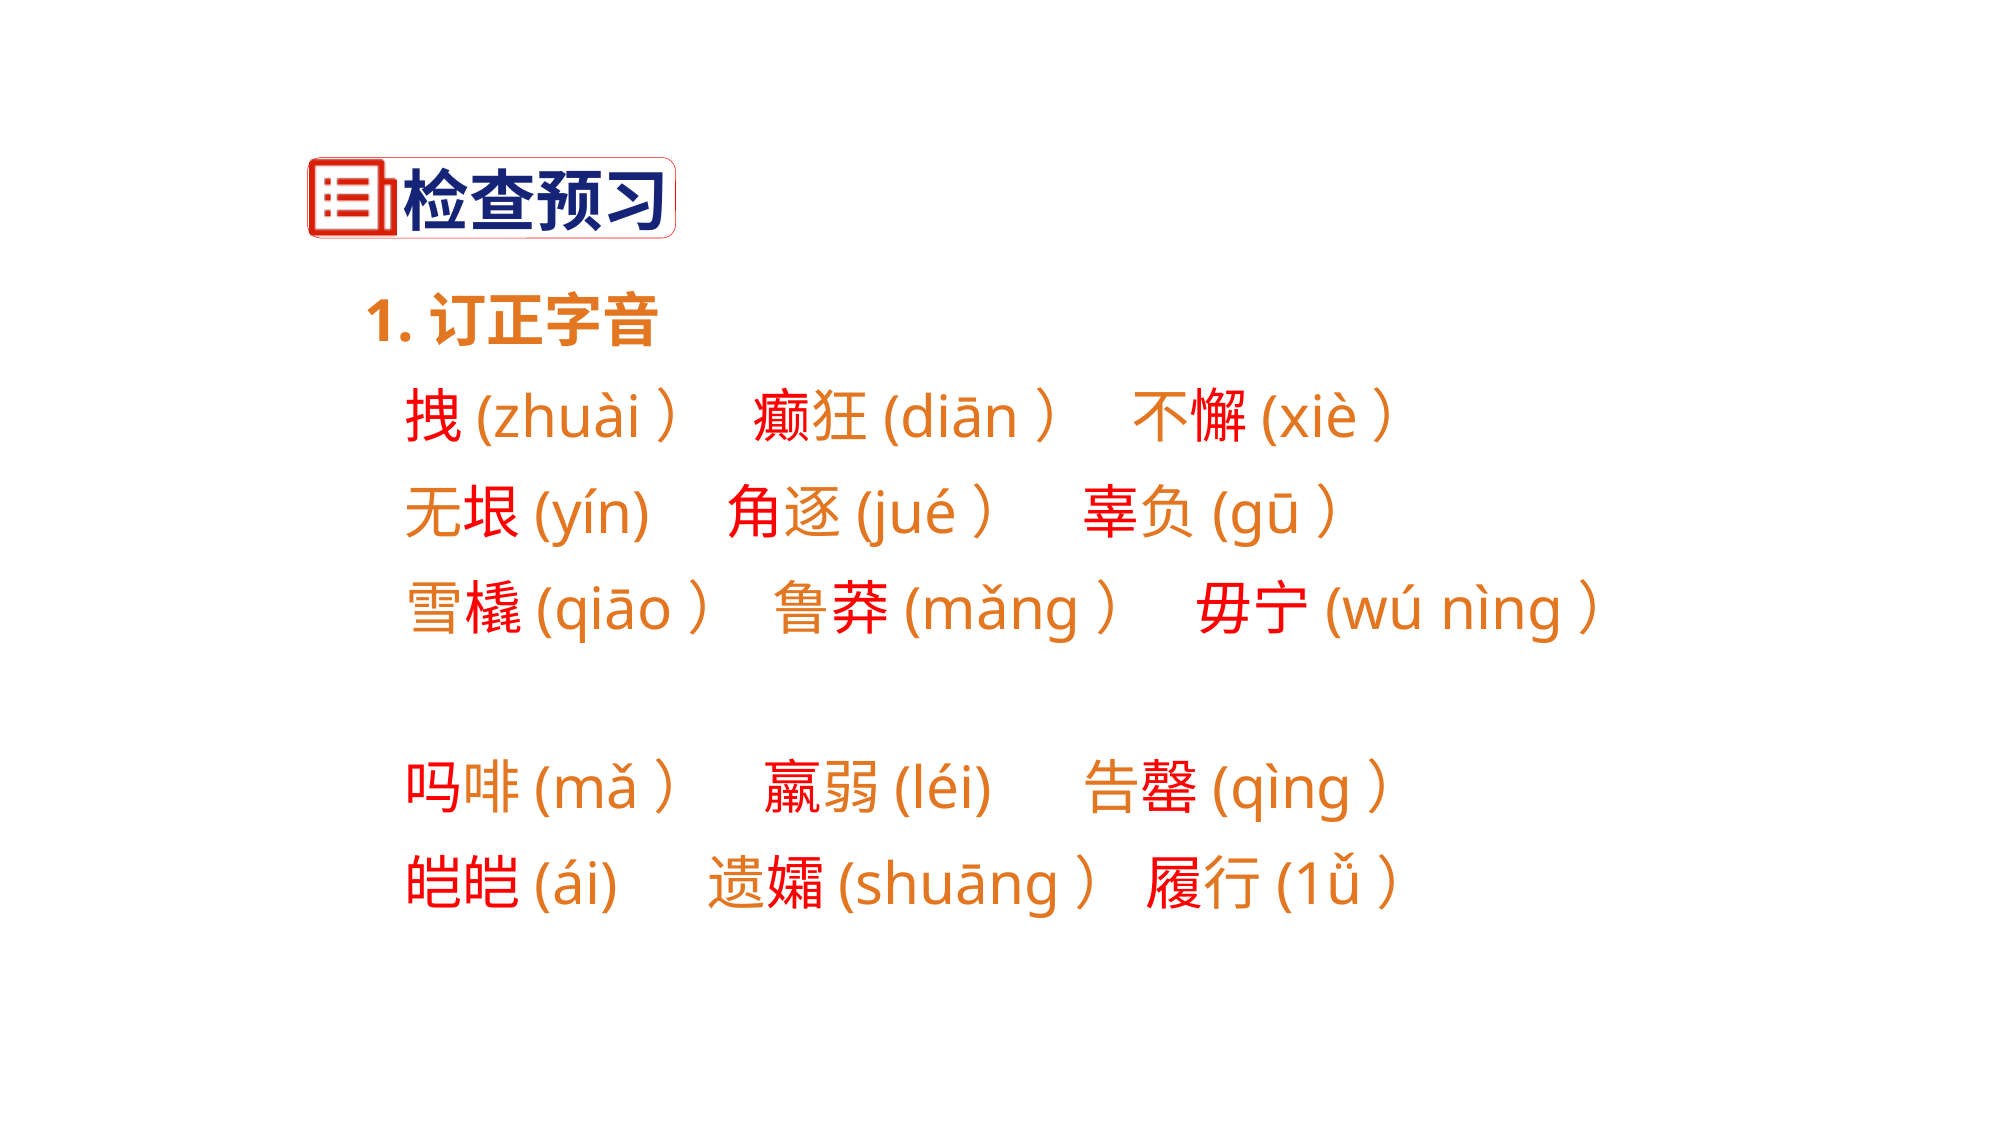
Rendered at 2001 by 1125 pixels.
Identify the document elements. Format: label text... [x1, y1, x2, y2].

list 1.订正字音 拽(zhuài） 癫狂(diān） 不懈(xiè） 无垠(yín) 角逐(jué） 辜负(ɡū） 雪橇(qiāo） 鲁莽(mǎnɡ） 毋宁(wú nìnɡ） 吗啡(mǎ） 羸弱(léi) 告罄(qìnɡ） 皑皑(ái) 遗孀(shuānɡ） 履行(1ǚ） [353, 264, 1647, 1098]
picture [309, 153, 397, 242]
text_box 检查预习 [387, 151, 689, 246]
